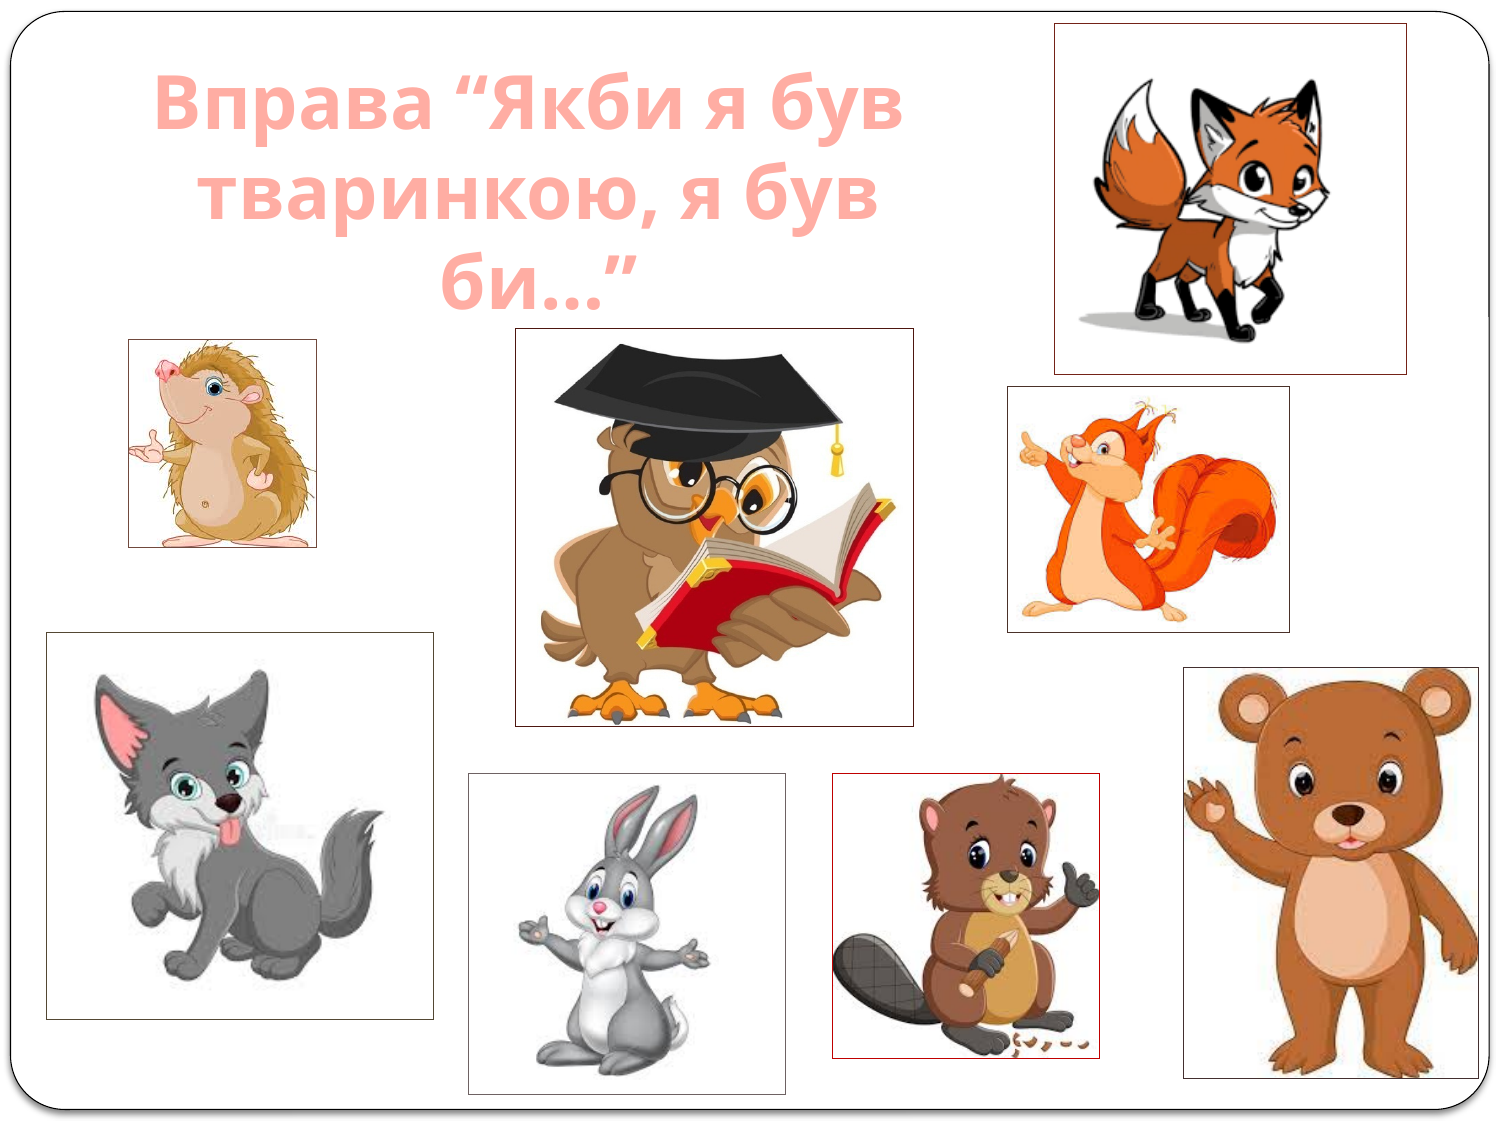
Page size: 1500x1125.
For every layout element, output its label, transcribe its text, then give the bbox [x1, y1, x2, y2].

picture [1007, 386, 1290, 633]
picture [831, 773, 1100, 1059]
picture [1054, 23, 1407, 376]
picture [128, 339, 317, 548]
picture [46, 632, 434, 1020]
picture [468, 773, 786, 1095]
text_box Вправа “Якби я був тваринкою, я був би…” [93, 46, 985, 332]
picture [515, 327, 915, 727]
picture [1183, 667, 1479, 1080]
